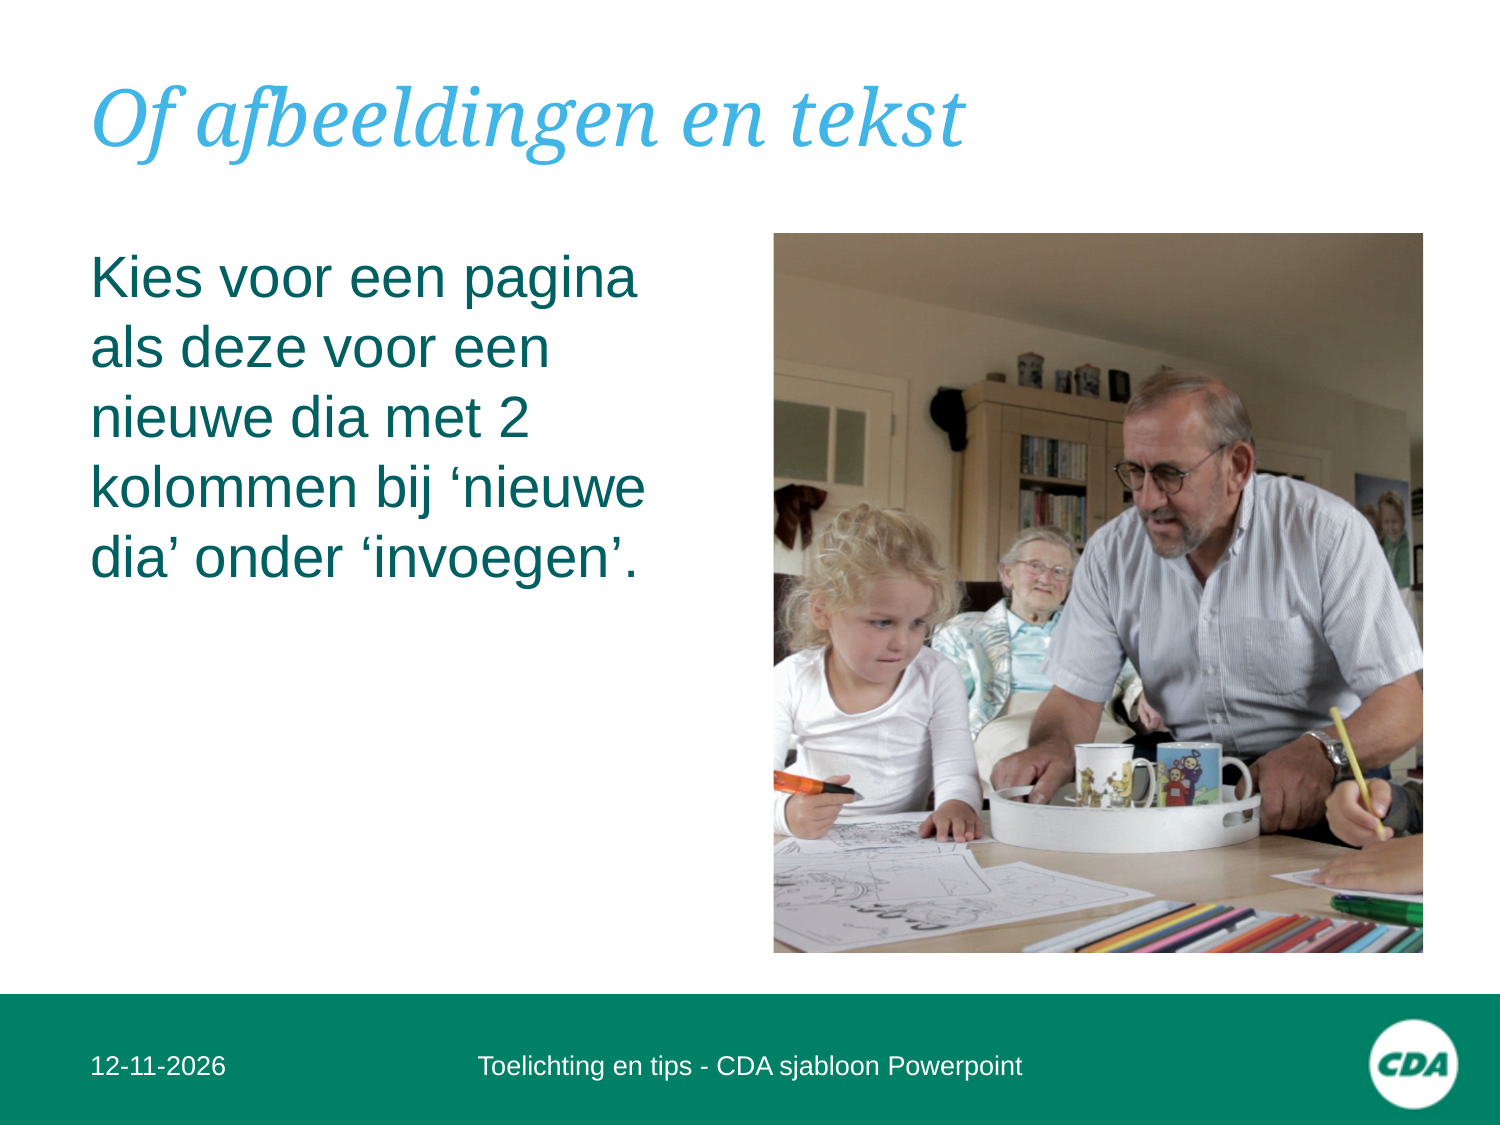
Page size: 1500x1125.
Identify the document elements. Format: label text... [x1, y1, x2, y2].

footer Toelichting en tips - CDA sjabloon Powerpoint [289, 1035, 1211, 1095]
list Kies voor een pagina als deze voor een nieuwe dia met 2 kolommen bij ‘nieuwe dia’ onder ‘invoegen’. [75, 231, 738, 975]
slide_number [75, 1035, 289, 1095]
picture [0, 994, 1500, 1125]
picture [773, 232, 1424, 953]
title Of afbeeldingen en tekst [75, 45, 1425, 185]
